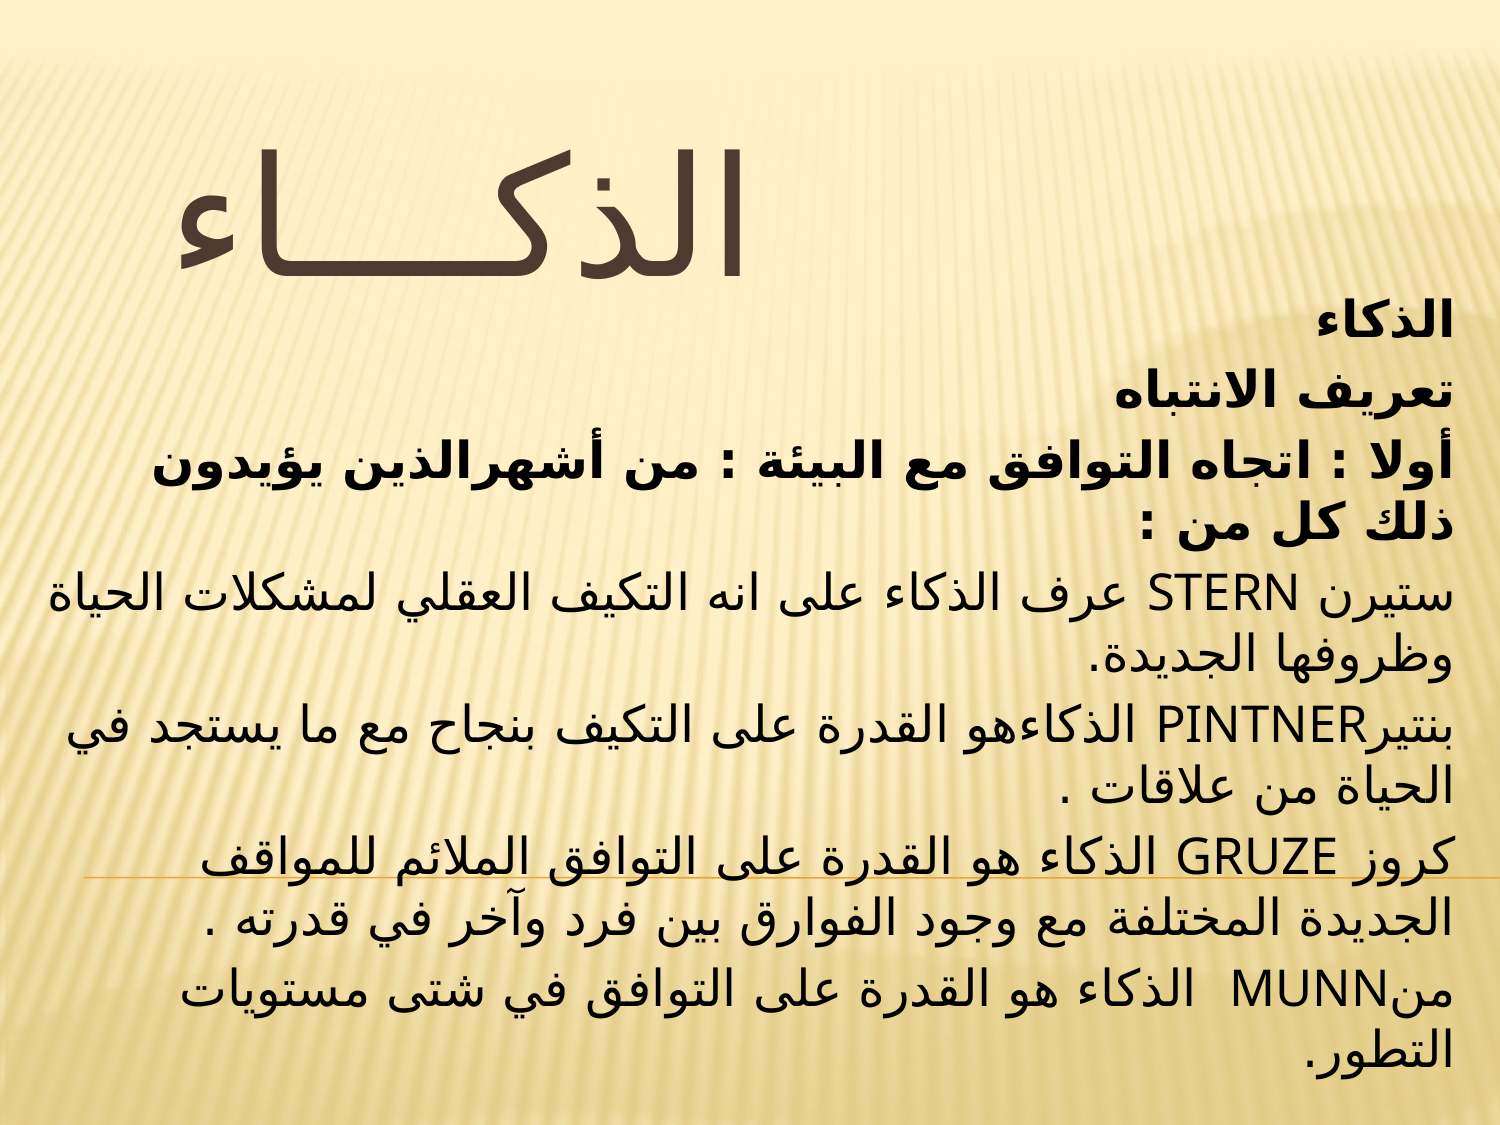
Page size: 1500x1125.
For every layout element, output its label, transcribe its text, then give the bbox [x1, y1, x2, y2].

subtitle الذكاء تعريف الانتباه أولا : اتجاه التوافق مع البيئة : من أشهرالذين يؤيدون ذلك كل من : ستيرن STERN عرف الذكاء على انه التكيف العقلي لمشكلات الحياة وظروفها الجديدة. بنتيرPINTNER الذكاءهو القدرة على التكيف بنجاح مع ما يستجد في الحياة من علاقات . كروز GRUZE الذكاء هو القدرة على التوافق الملائم للمواقف الجديدة المختلفة مع وجود الفوارق بين فرد وآخر في قدرته . منMUNN الذكاء هو القدرة على التوافق في شتى مستويات التطور. [29, 278, 1471, 1094]
title الذكــــاء [100, 101, 1376, 278]
